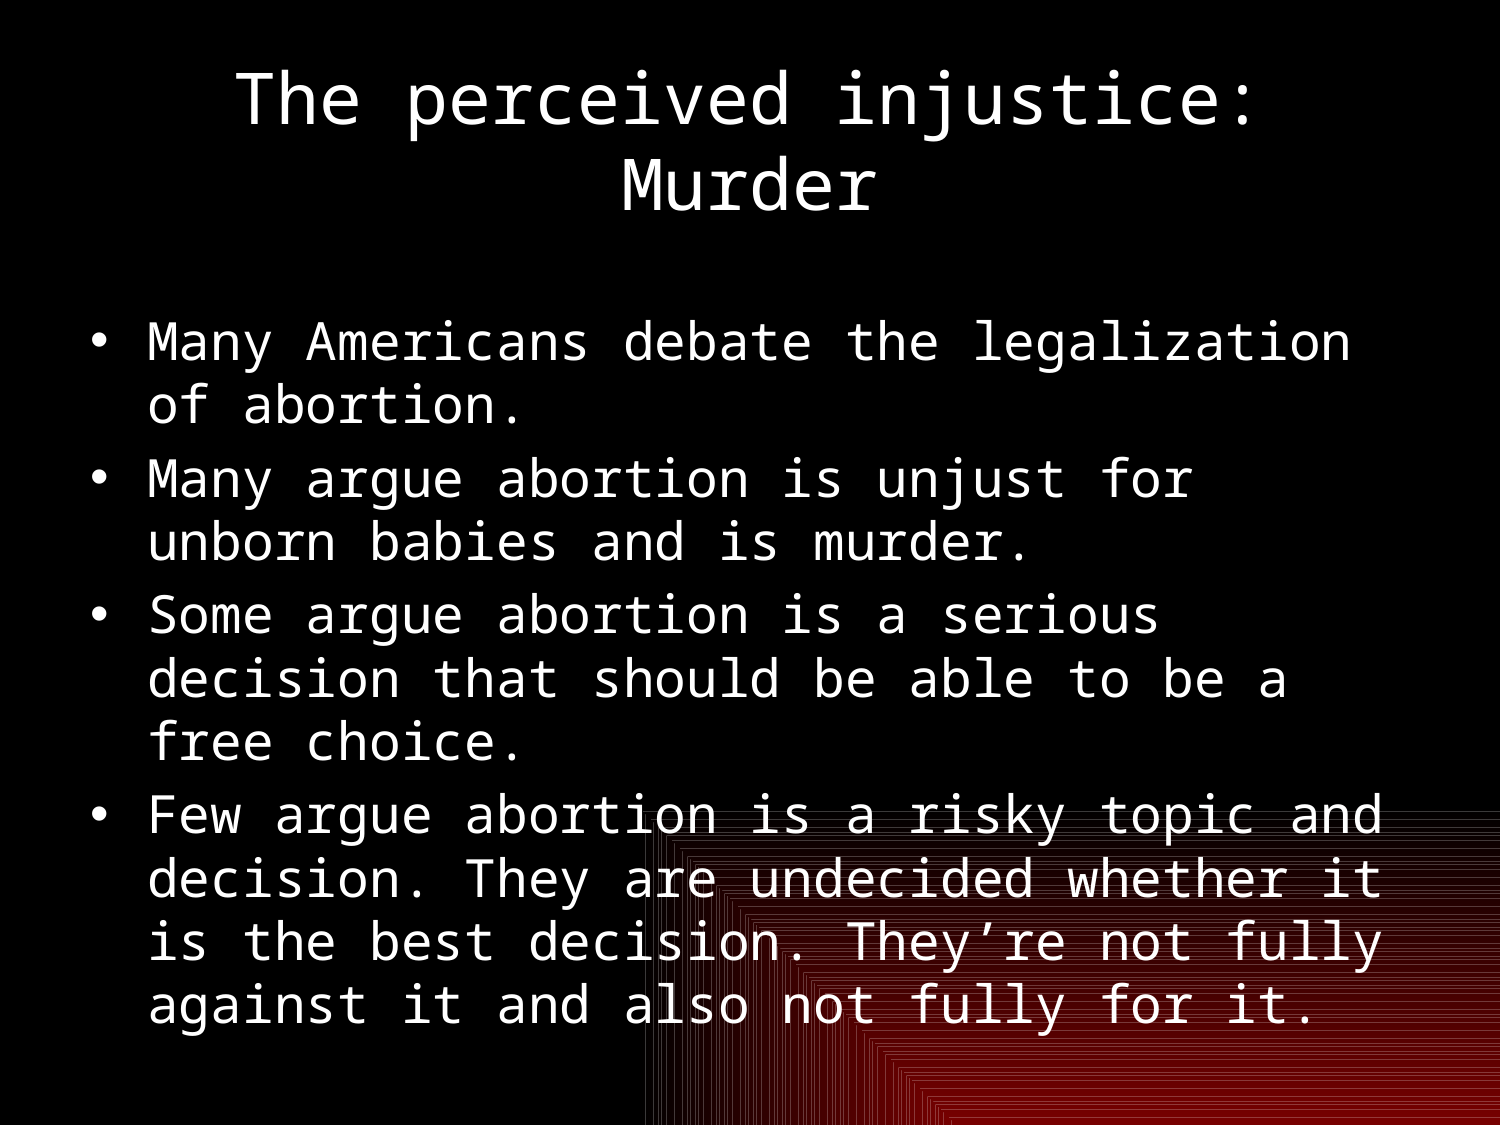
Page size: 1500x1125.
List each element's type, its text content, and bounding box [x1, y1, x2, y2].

title The perceived injustice: Murder [75, 45, 1425, 233]
list Many Americans debate the legalization of abortion. Many argue abortion is unjust for unborn babies and is murder. Some argue abortion is a serious decision that should be able to be a free choice. Few argue abortion is a risky topic and decision. They are undecided whether it is the best decision. They’re not fully against it and also not fully for it. [75, 299, 1425, 1043]
